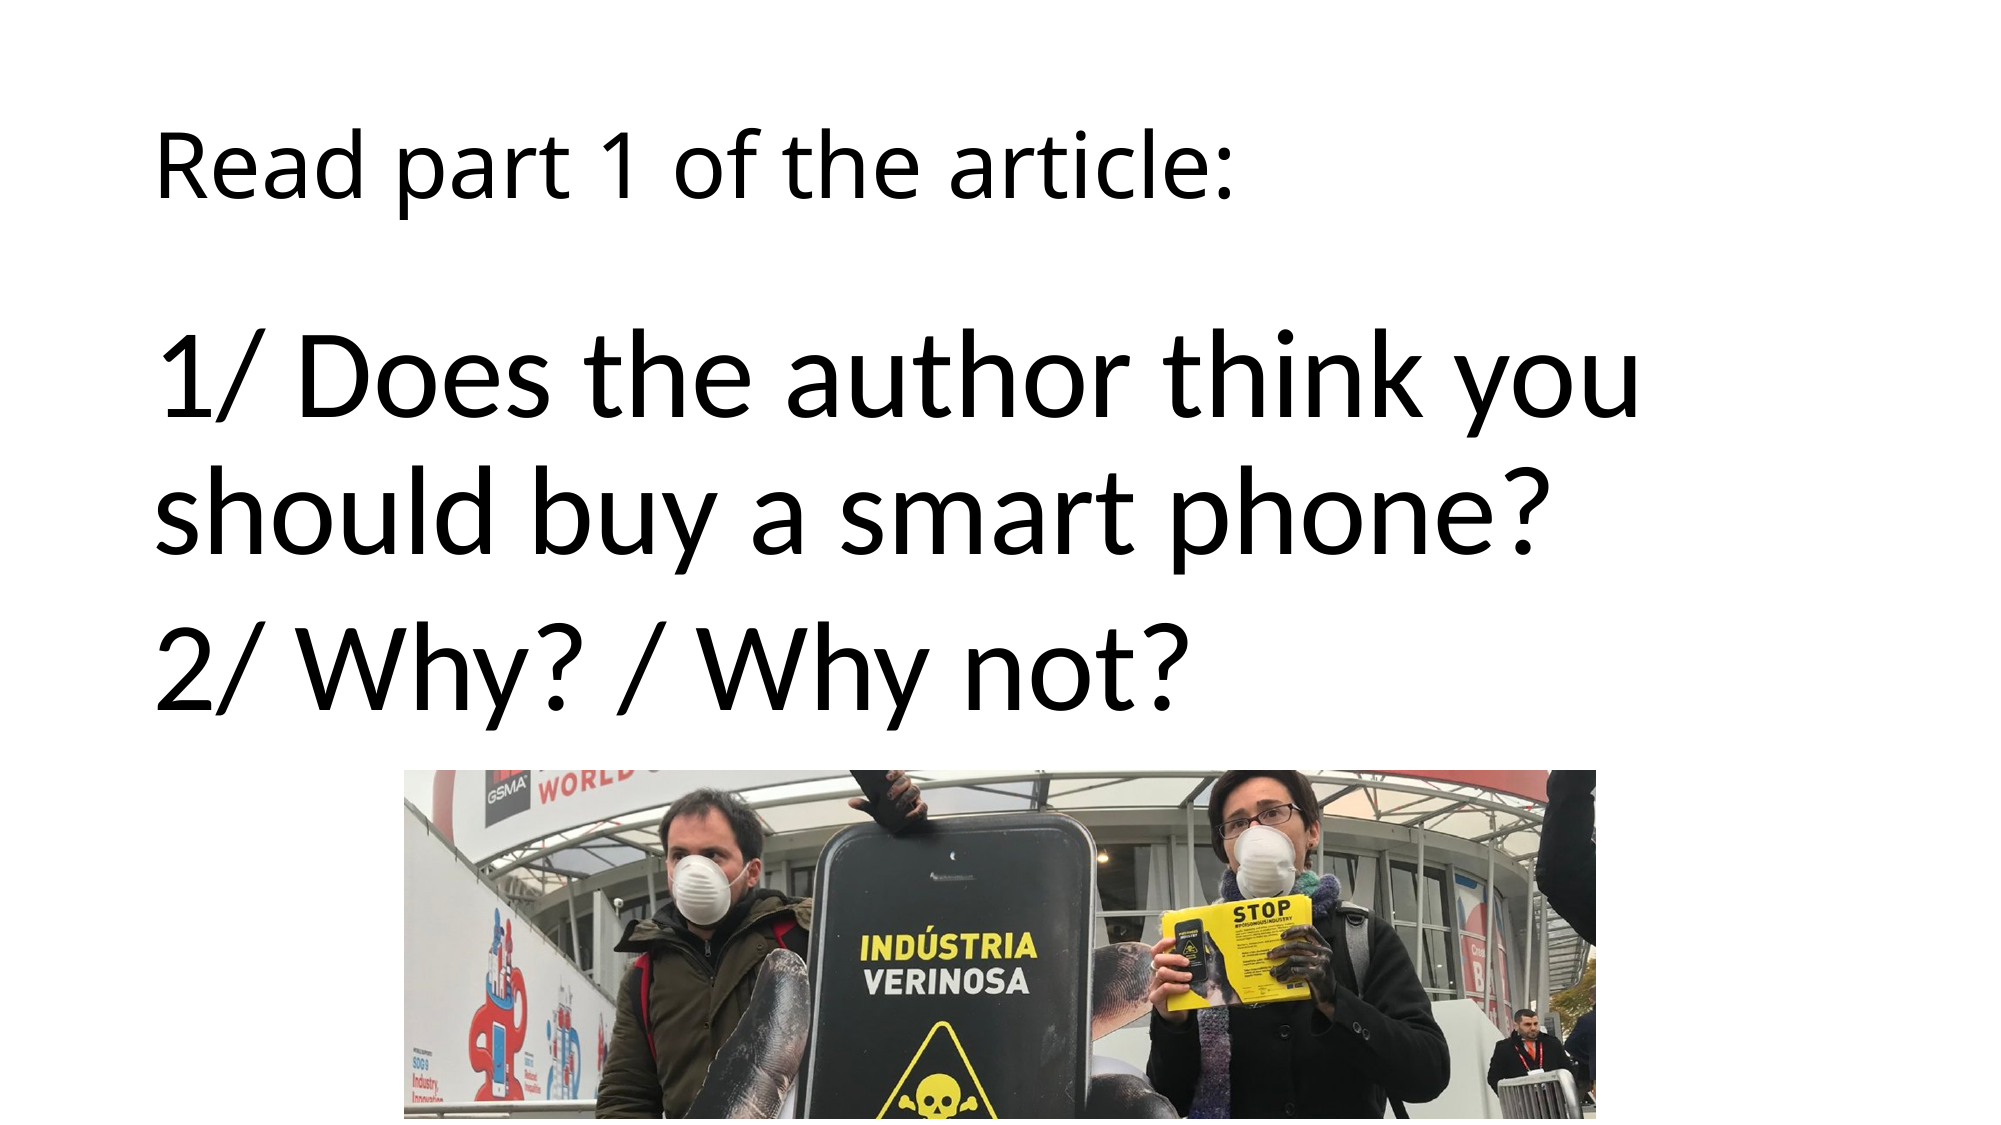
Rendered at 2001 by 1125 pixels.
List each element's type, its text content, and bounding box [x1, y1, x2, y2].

picture [404, 770, 1596, 1119]
list 1/ Does the author think you should buy a smart phone? 2/ Why? / Why not? [137, 299, 1863, 753]
title Read part 1 of the article: [137, 59, 1863, 278]
